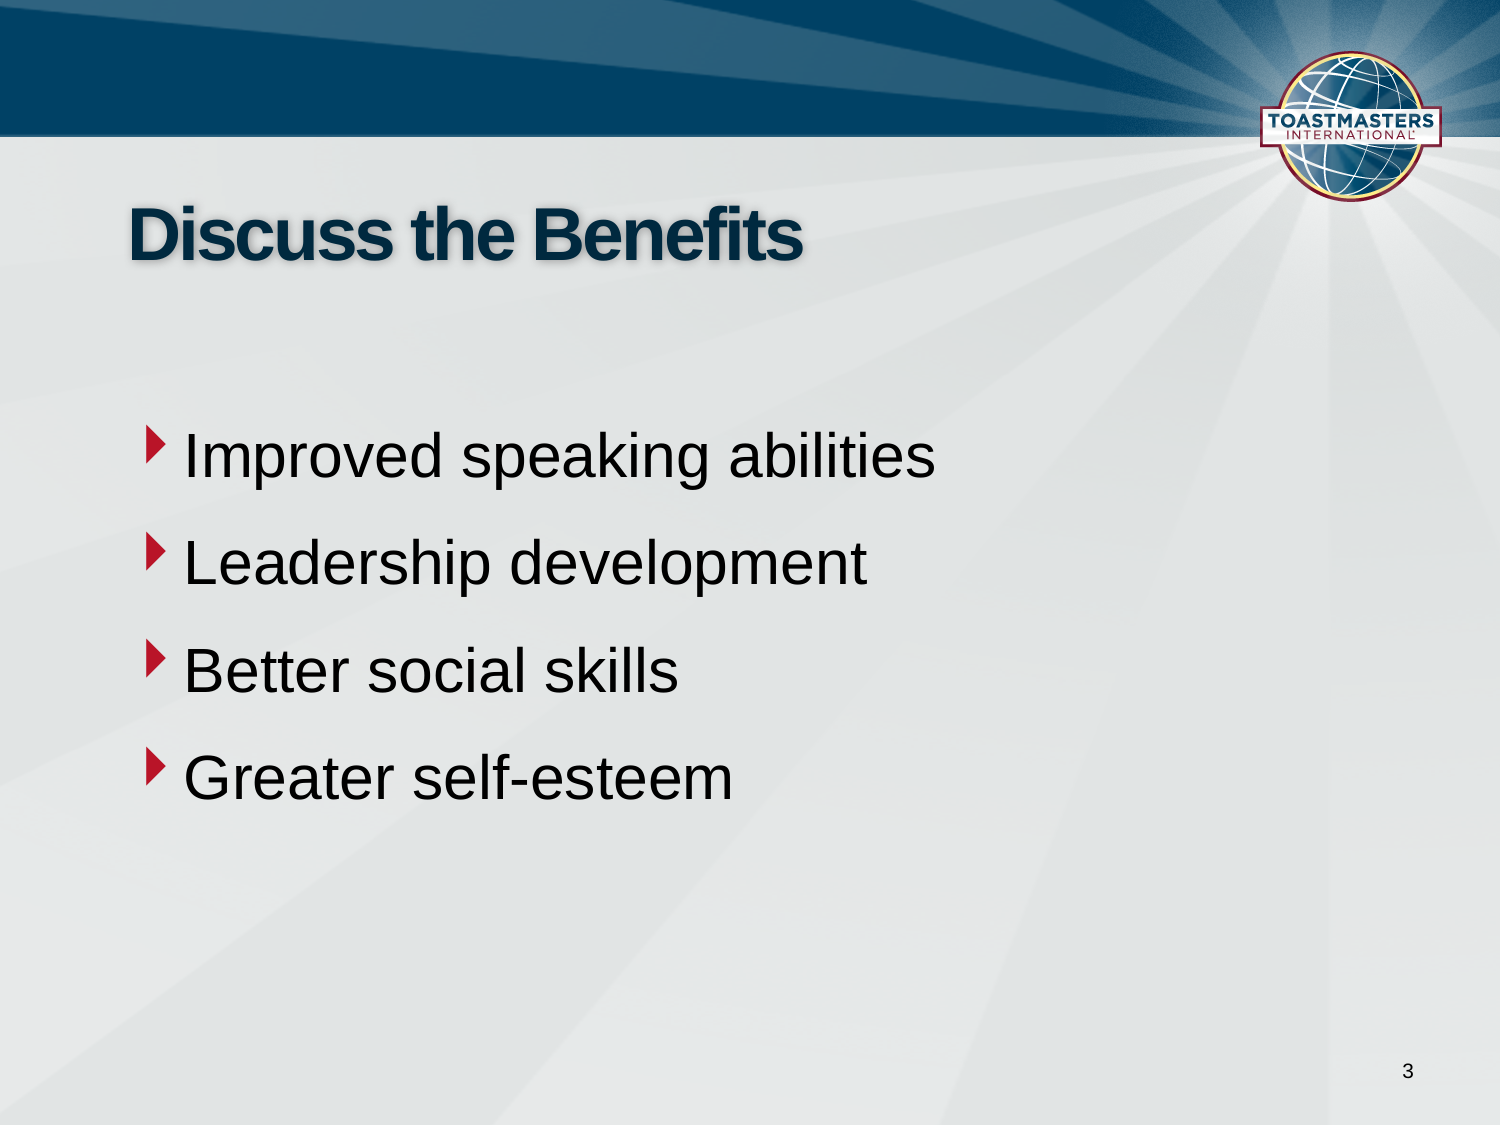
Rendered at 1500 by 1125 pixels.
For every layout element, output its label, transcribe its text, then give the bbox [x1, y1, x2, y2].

title Discuss the Benefits [112, 149, 1388, 326]
text_box 3 [1387, 1050, 1428, 1090]
list Improved speaking abilities Leadership development Better social skills Greater self-esteem [112, 399, 1188, 1025]
picture [0, 0, 1500, 1125]
